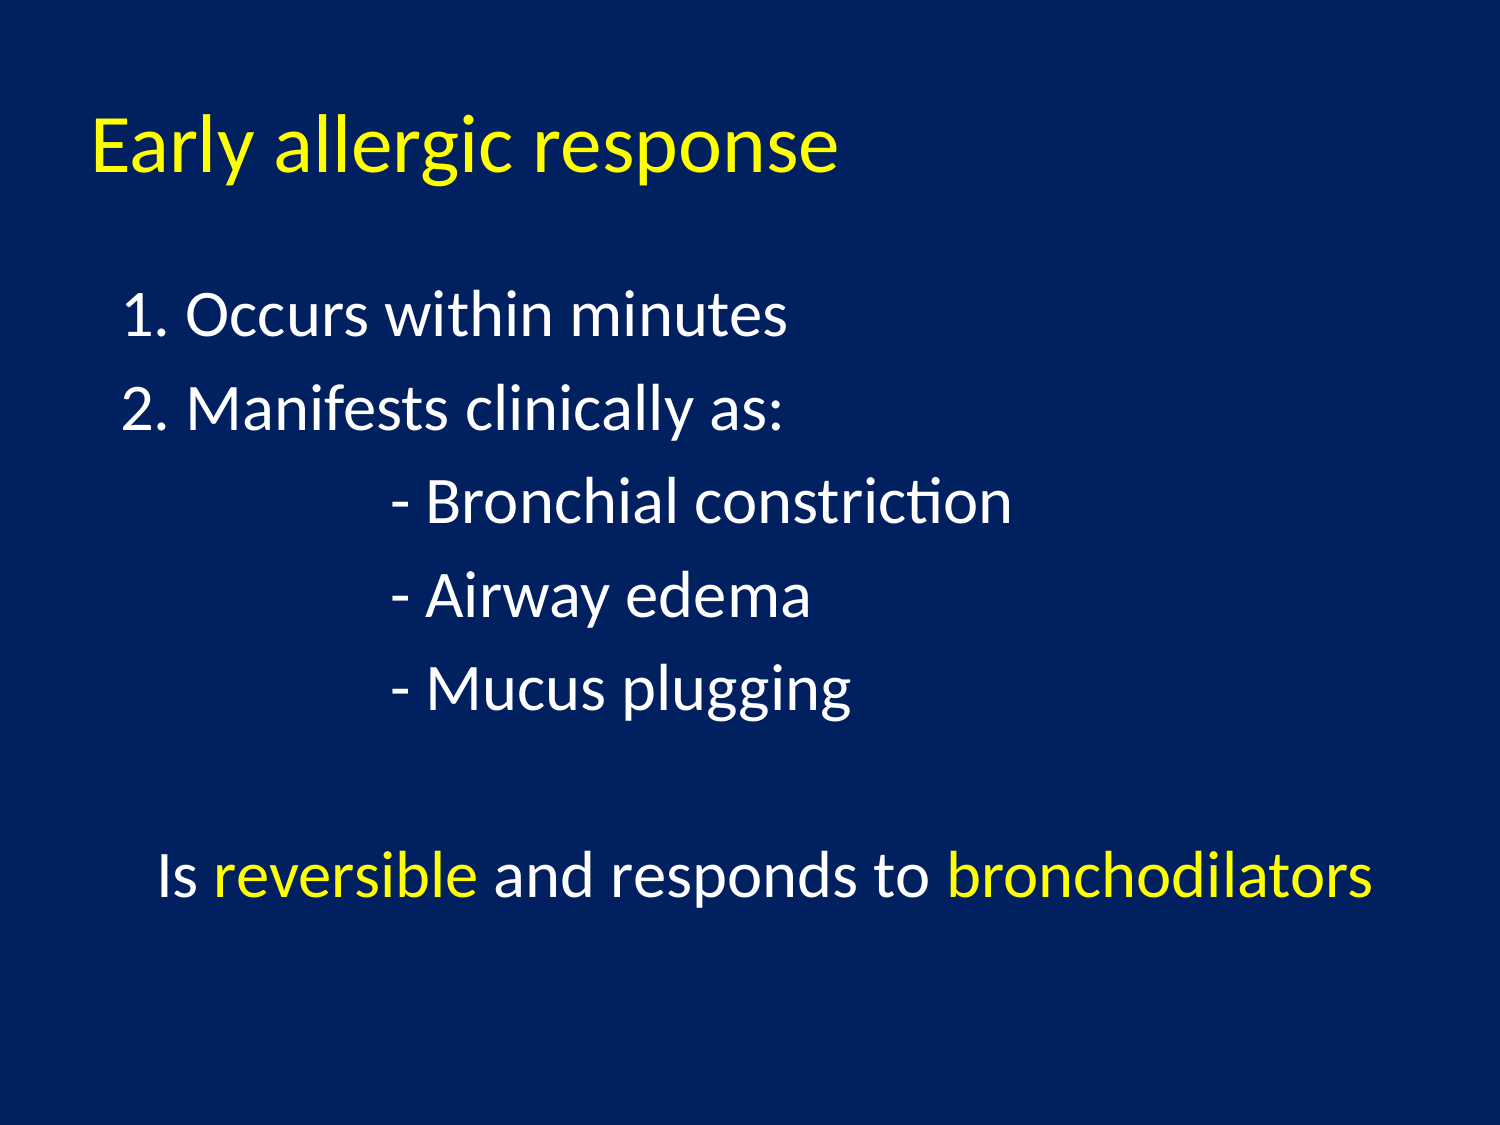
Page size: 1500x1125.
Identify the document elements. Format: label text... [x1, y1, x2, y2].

title Early allergic response [75, 45, 1425, 233]
list 1. Occurs within minutes 2. Manifests clinically as: - Bronchial constriction - Airway edema - Mucus plugging Is reversible and responds to bronchodilators [75, 262, 1425, 1005]
